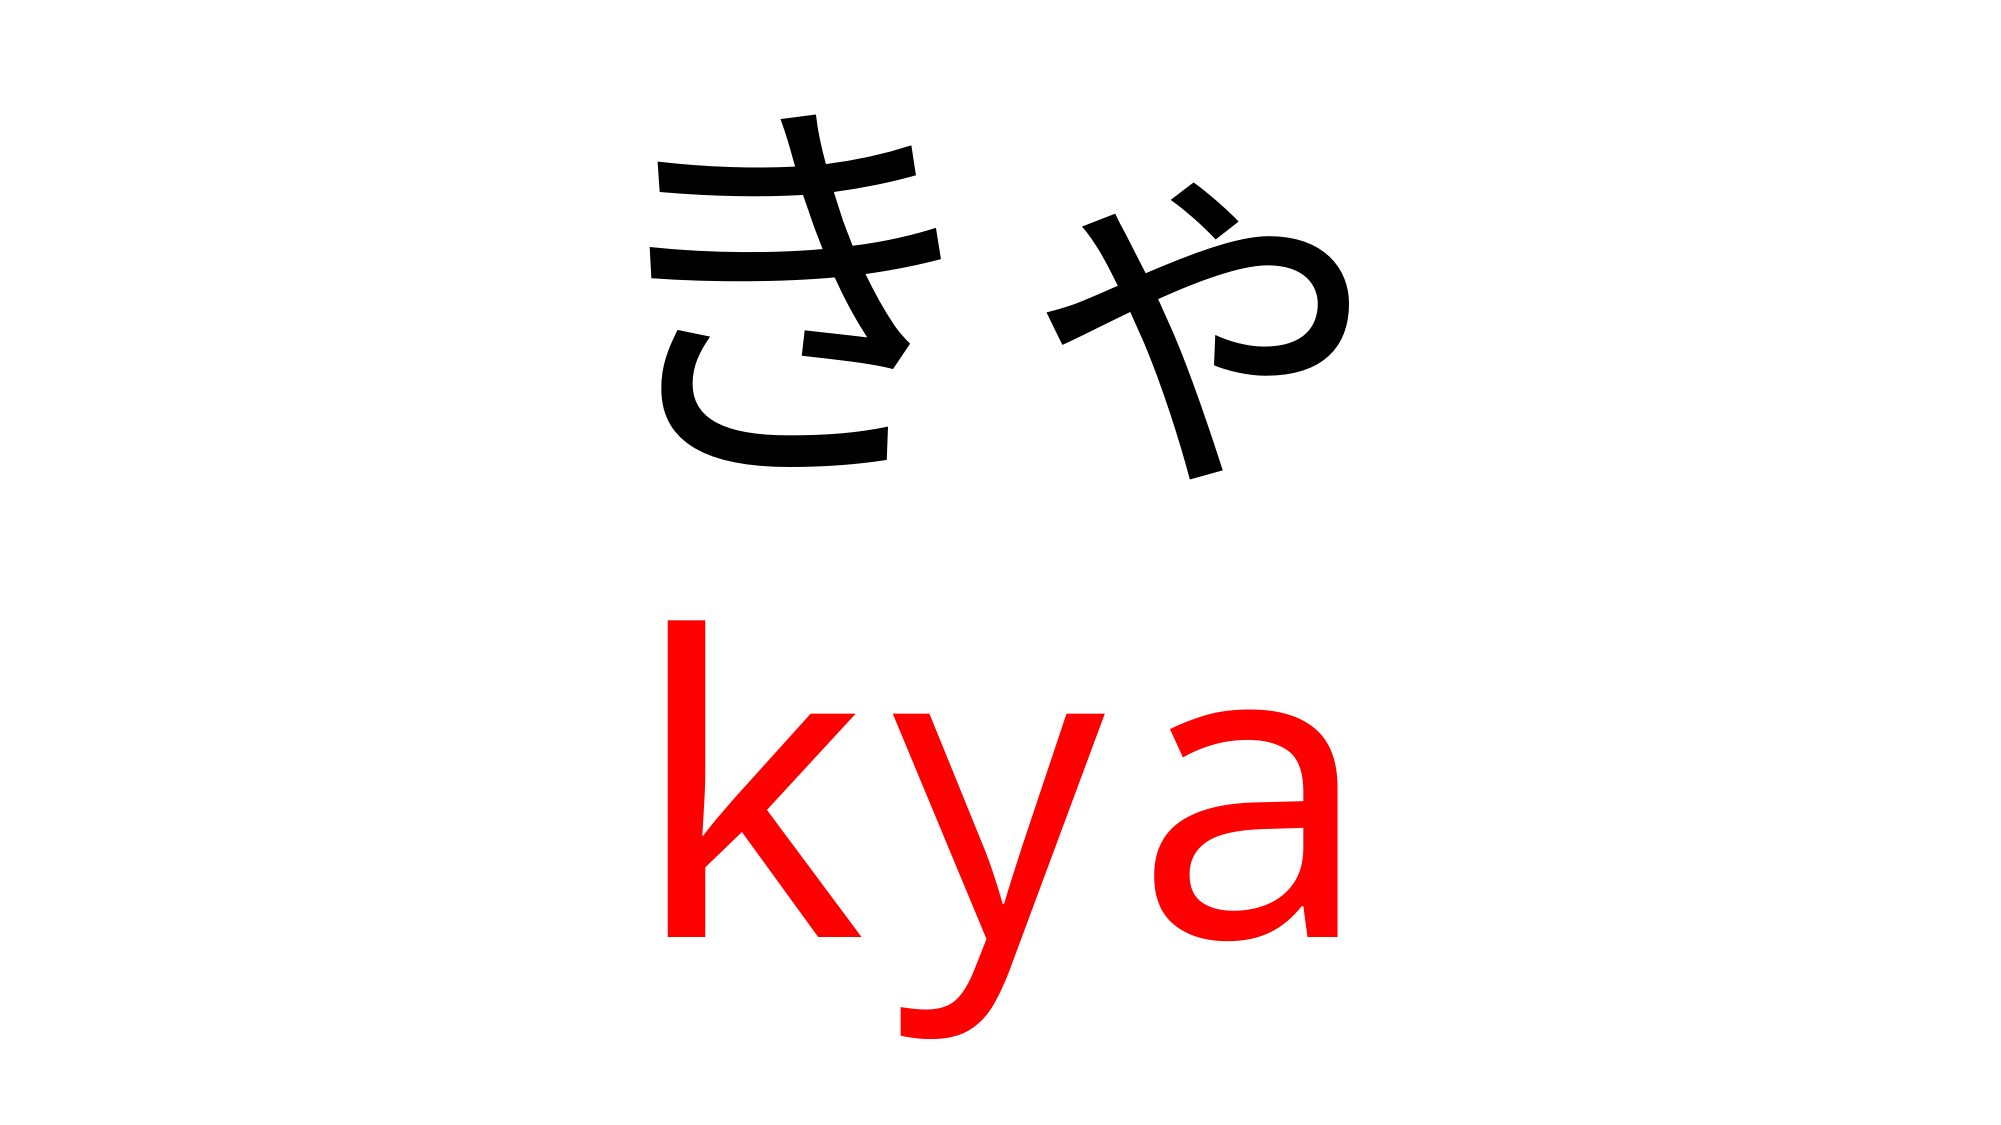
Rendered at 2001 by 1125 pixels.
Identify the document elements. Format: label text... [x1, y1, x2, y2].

text_box kya [249, 562, 1750, 1036]
title きゃ [249, 71, 1750, 545]
